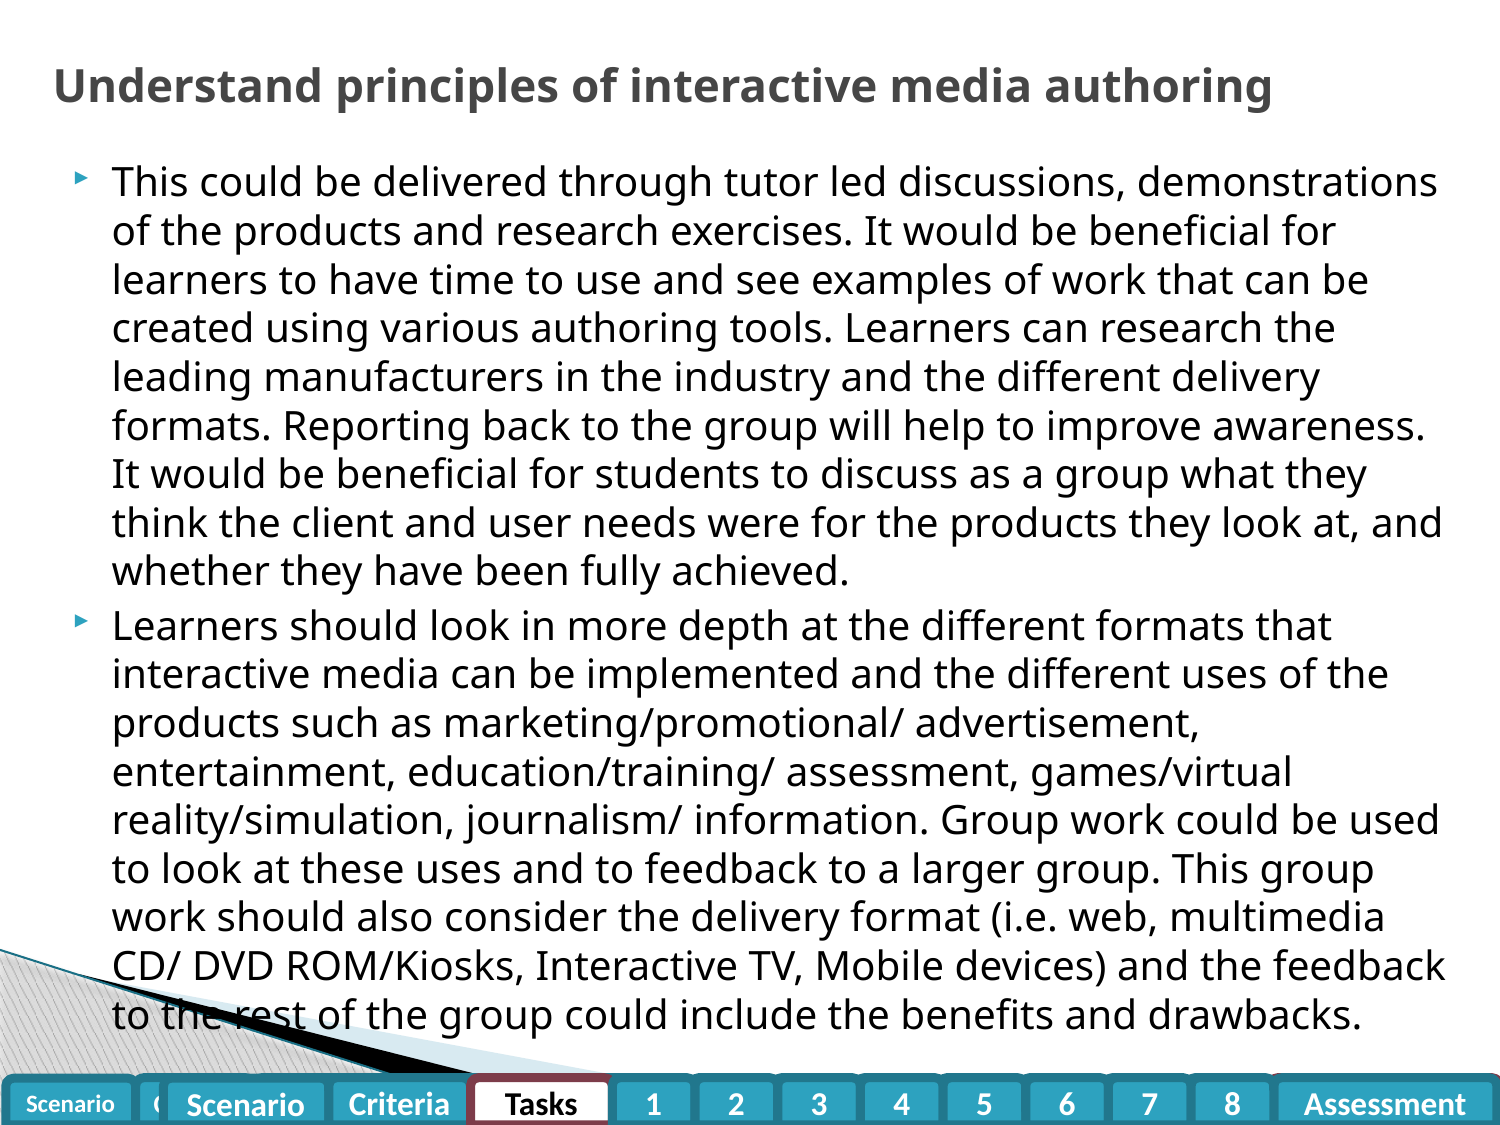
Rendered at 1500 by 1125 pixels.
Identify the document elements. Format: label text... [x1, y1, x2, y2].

text_box 4 [855, 1073, 943, 1125]
text_box Scenario [158, 1073, 328, 1125]
text_box 7 [1103, 1073, 1191, 1125]
text_box 8 [1186, 1073, 1279, 1125]
text_box 5 [938, 1073, 1026, 1125]
list This could be delivered through tutor led discussions, demonstrations of the products and research exercises. It would be beneficial for learners to have time to use and see examples of work that can be created using various authoring tools. Learners can research the leading manufacturers in the industry and the different delivery formats. Reporting back to the group will help to improve awareness. It would be beneficial for students to discuss as a group what they think the client and user needs were for the products they look at, and whether they have been fully achieved. Learners should look in more depth at the different formats that interactive media can be implemented and the different uses of the products such as marketing/promotional/ advertisement, entertainment, education/training/ assessment, games/virtual reality/simulation, journalism/ information. Group work could be used to look at these uses and to feedback to a larger group. This group work should also consider the delivery format (i.e. web, multimedia CD/ DVD ROM/Kiosks, Interactive TV, Mobile devices) and the feedback to the rest of the group could include the benefits and drawbacks. [41, 149, 1471, 1071]
text_box Tasks [466, 1073, 612, 1125]
text_box 2 [690, 1073, 778, 1125]
title Understand principles of interactive media authoring [37, 19, 1471, 149]
text_box 6 [1021, 1073, 1108, 1125]
text_box 3 [773, 1073, 860, 1125]
text_box 1 [607, 1073, 695, 1125]
text_box Criteria [324, 1073, 470, 1125]
text_box Assessment [1274, 1073, 1500, 1125]
